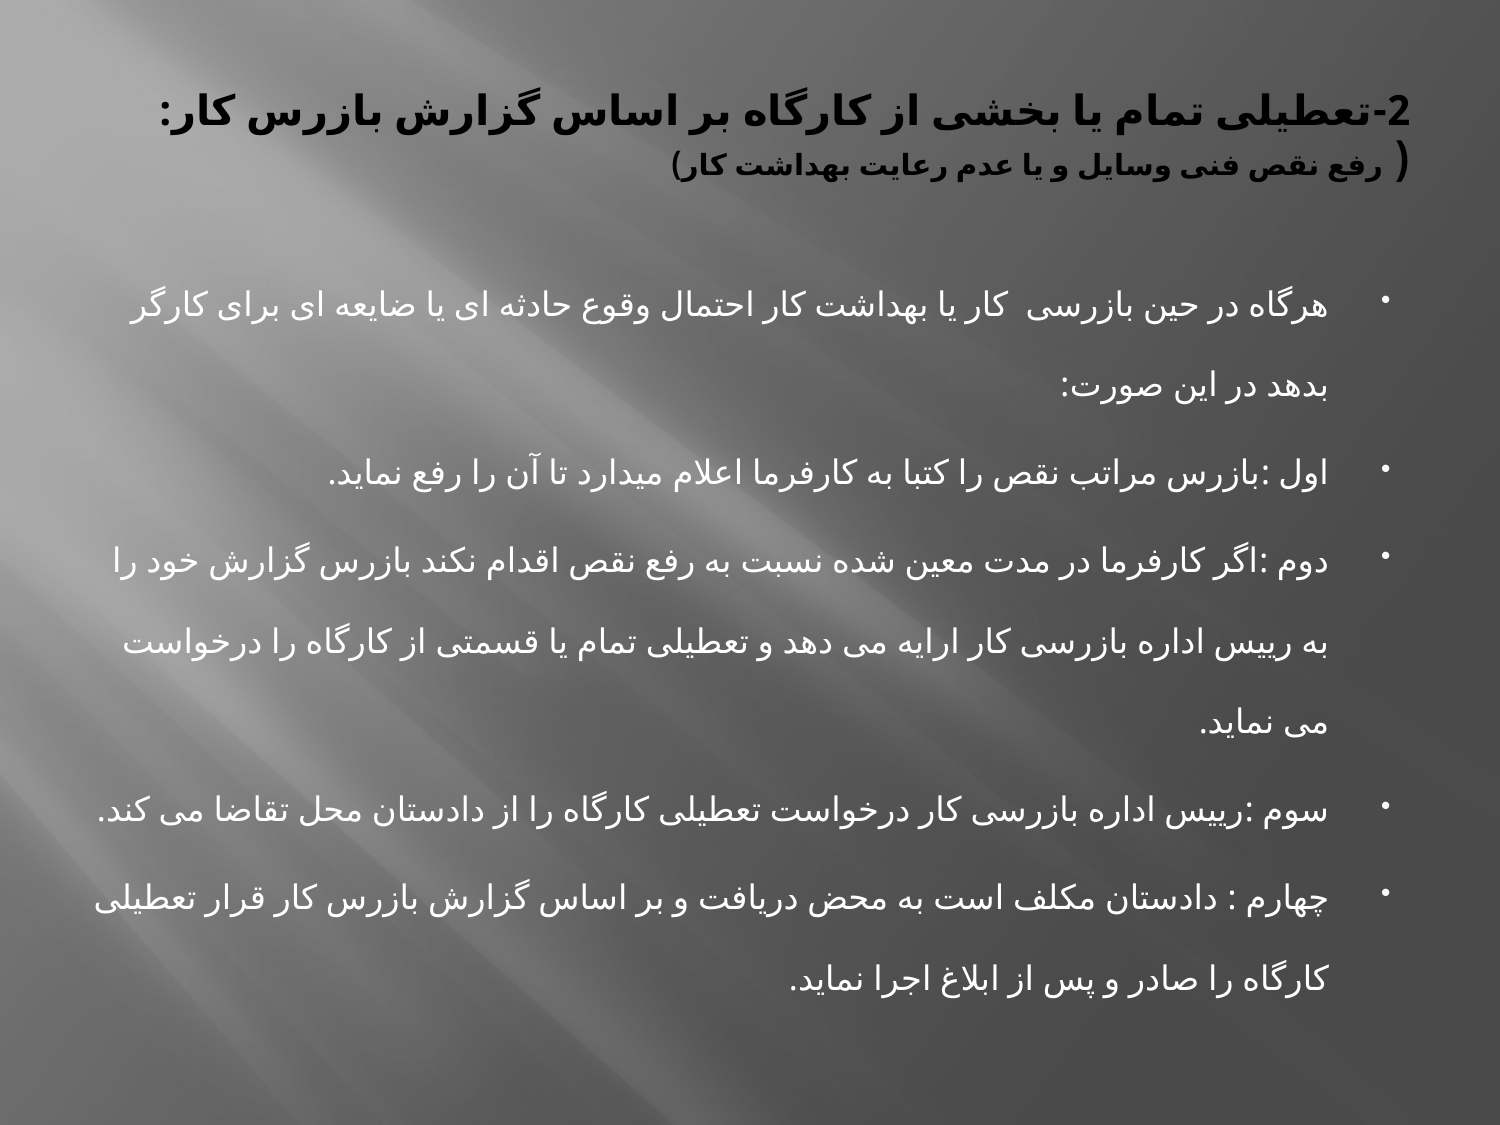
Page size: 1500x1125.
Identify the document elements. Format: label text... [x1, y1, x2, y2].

title 2-تعطیلی تمام یا بخشی از کارگاه بر اساس گزارش بازرس کار: ( رفع نقص فنی وسایل و یا عدم رعایت بهداشت کار) [75, 45, 1425, 223]
list هرگاه در حین بازرسی کار یا بهداشت کار احتمال وقوع حادثه ای یا ضایعه ای برای کارگر بدهد در این صورت: اول :بازرس مراتب نقص را کتبا به کارفرما اعلام میدارد تا آن را رفع نماید. دوم :اگر کارفرما در مدت معین شده نسبت به رفع نقص اقدام نکند بازرس گزارش خود را به رییس اداره بازرسی کار ارایه می دهد و تعطیلی تمام یا قسمتی از کارگاه را درخواست می نماید. سوم :رییس اداره بازرسی کار درخواست تعطیلی کارگاه را از دادستان محل تقاضا می کند. چهارم : دادستان مکلف است به محض دریافت و بر اساس گزارش بازرس کار قرار تعطیلی کارگاه را صادر و پس از ابلاغ اجرا نماید. [75, 234, 1425, 1005]
